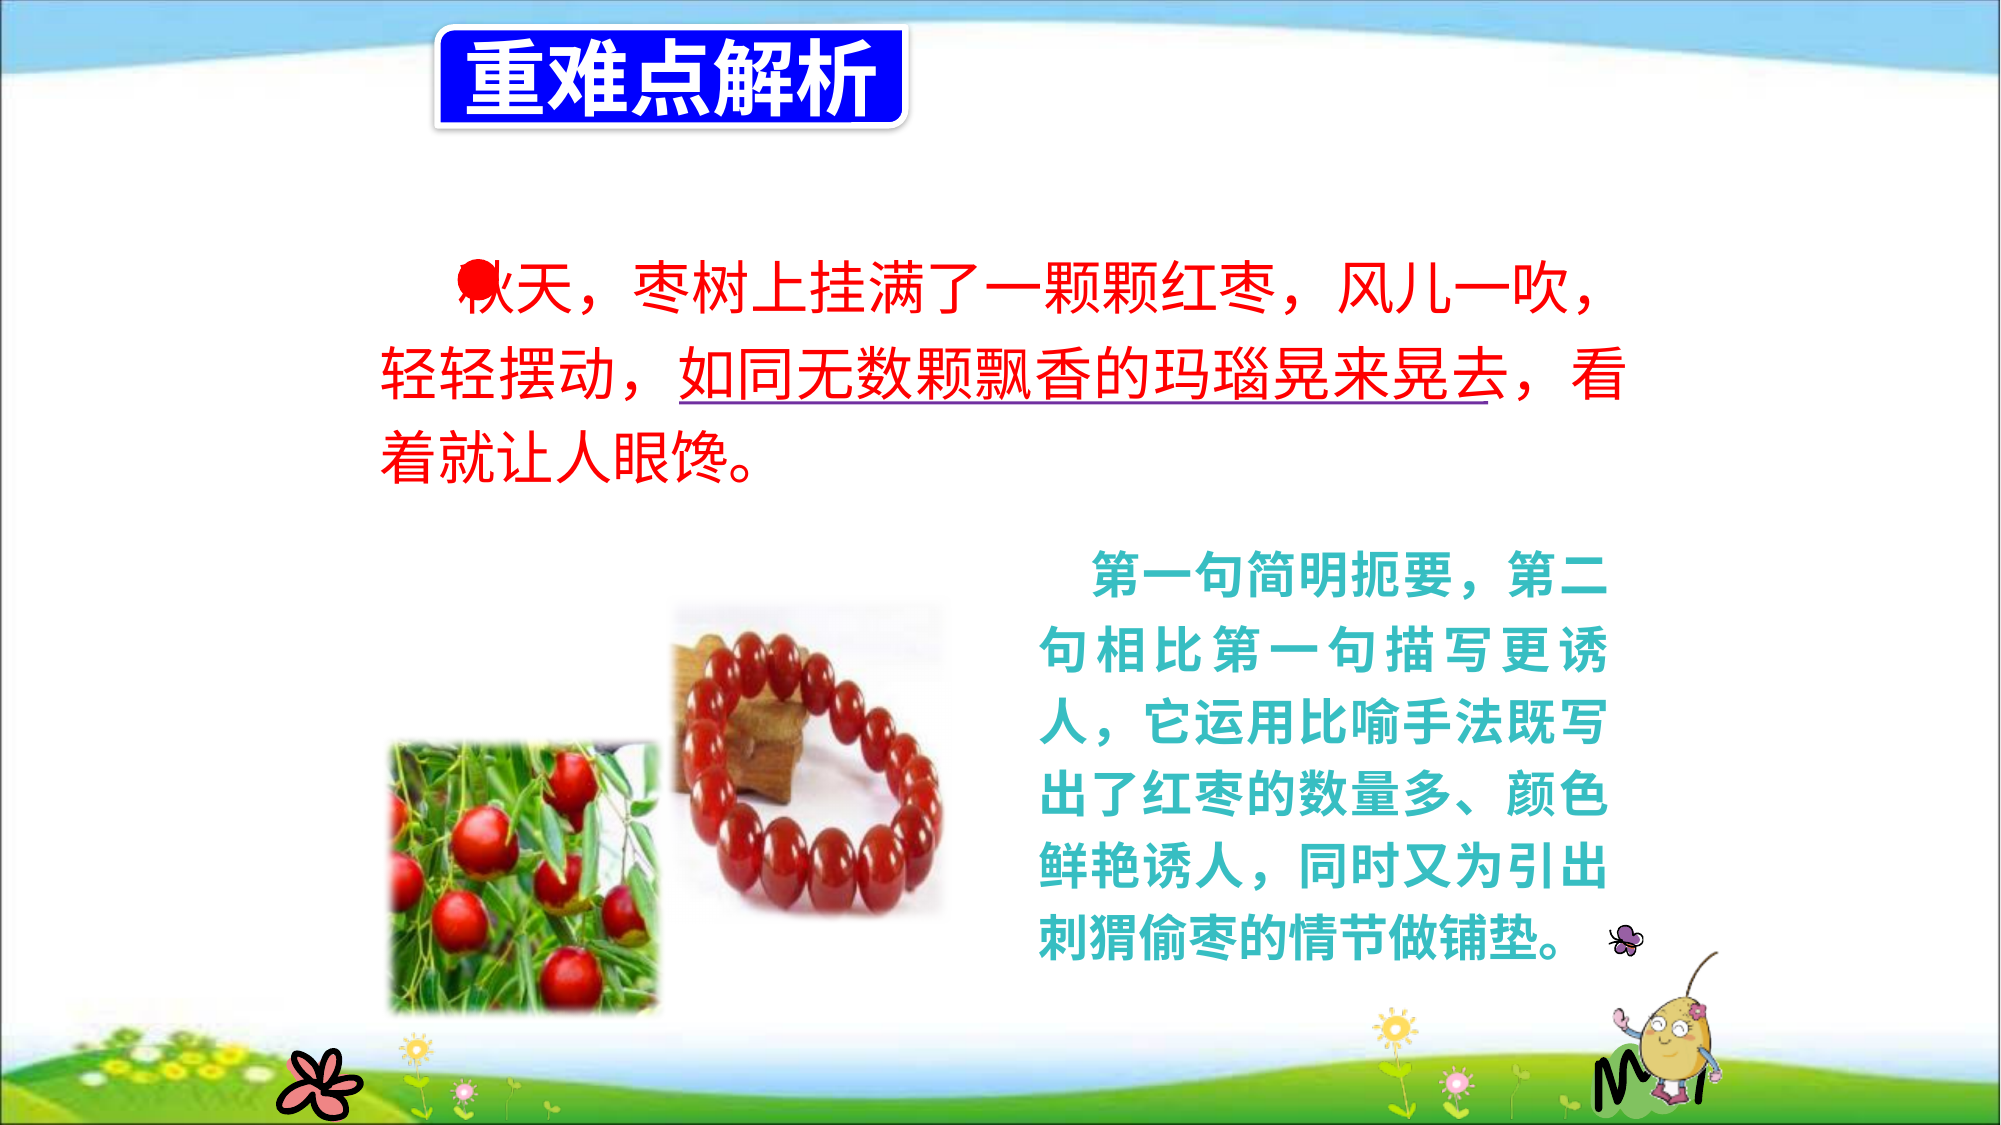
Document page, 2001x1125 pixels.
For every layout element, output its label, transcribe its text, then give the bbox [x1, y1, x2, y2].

picture [0, 0, 2001, 1125]
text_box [1604, 924, 1724, 1109]
text_box 重难点解析 [434, 24, 909, 129]
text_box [364, 219, 1644, 502]
text_box 第一句简明扼要，第二句相比第一句描写更诱人，它运用比喻手法既写出了红枣的数量多、颜色鲜艳诱人，同时又为引出刺猬偷枣的情节做铺垫。 [1023, 511, 1624, 974]
